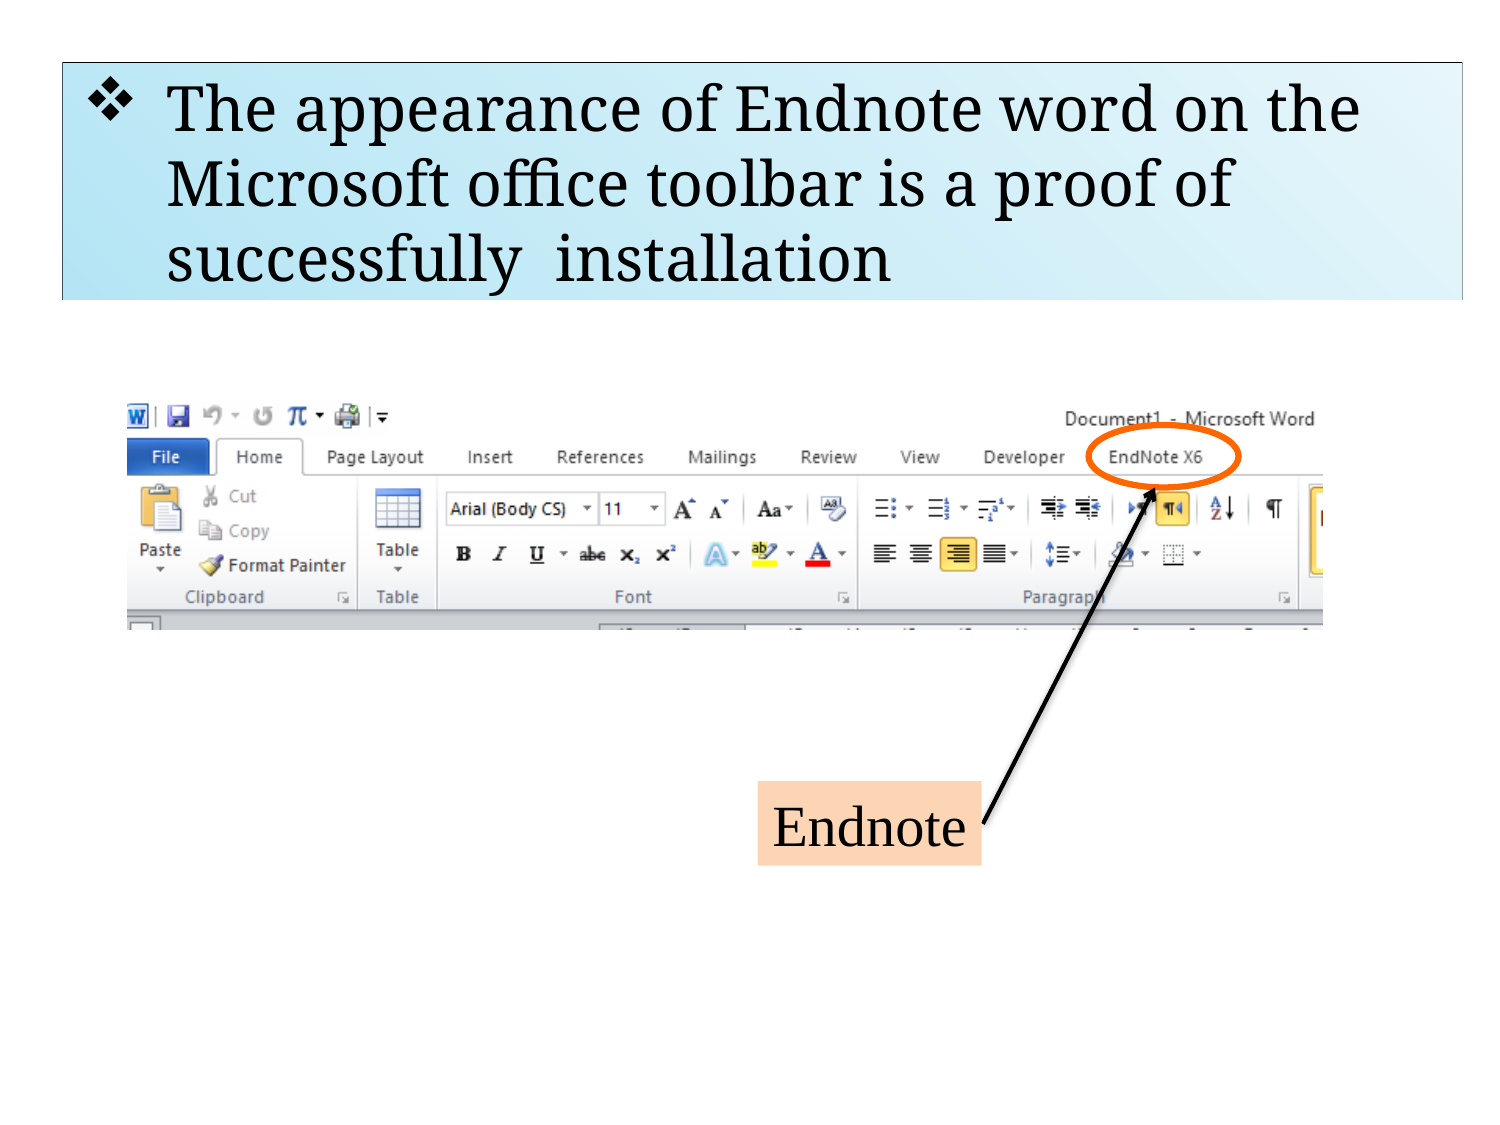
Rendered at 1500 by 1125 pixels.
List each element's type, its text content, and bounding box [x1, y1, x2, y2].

text_box The appearance of Endnote word on the Microsoft office toolbar is a proof of successfully installation [62, 62, 1463, 300]
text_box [982, 487, 1156, 825]
picture [127, 399, 1323, 630]
text_box Endnote [757, 781, 982, 866]
